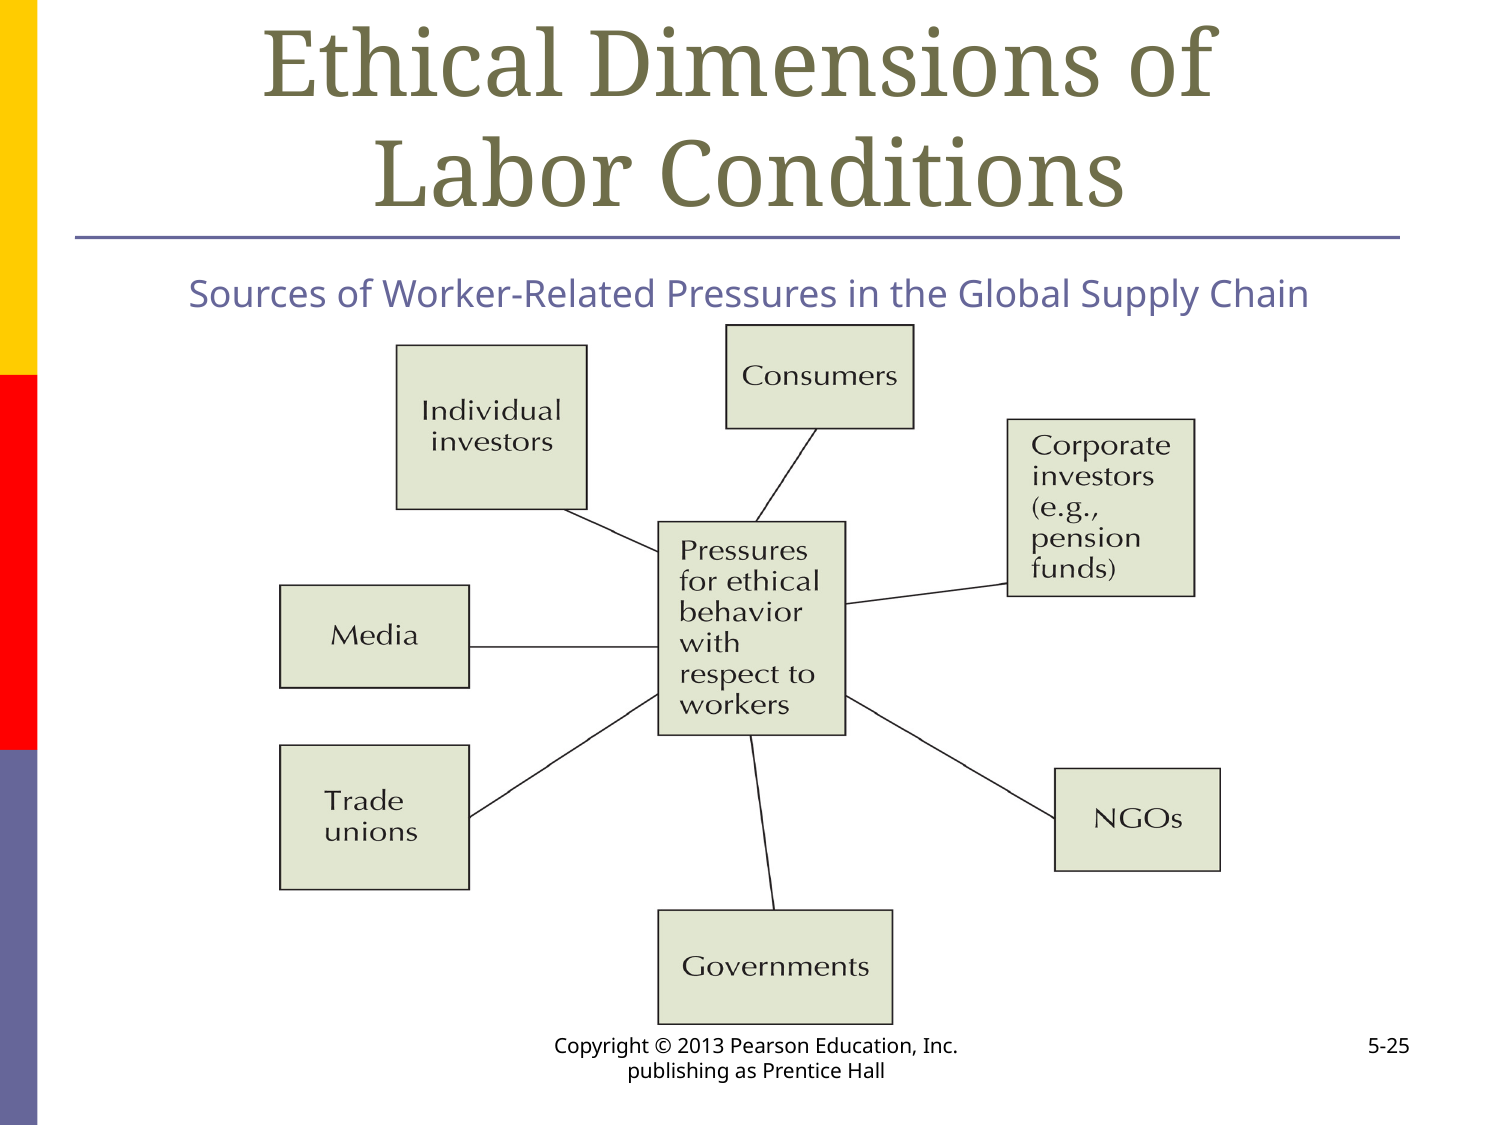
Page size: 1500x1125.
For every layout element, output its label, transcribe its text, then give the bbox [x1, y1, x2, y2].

picture [279, 324, 1221, 1026]
slide_number 5-25 [1074, 1025, 1425, 1100]
title Ethical Dimensions of Labor Conditions [75, 45, 1425, 233]
list Sources of Worker-Related Pressures in the Global Supply Chain [75, 262, 1425, 1006]
footer Copyright © 2013 Pearson Education, Inc. publishing as Prentice Hall [500, 1034, 1013, 1100]
